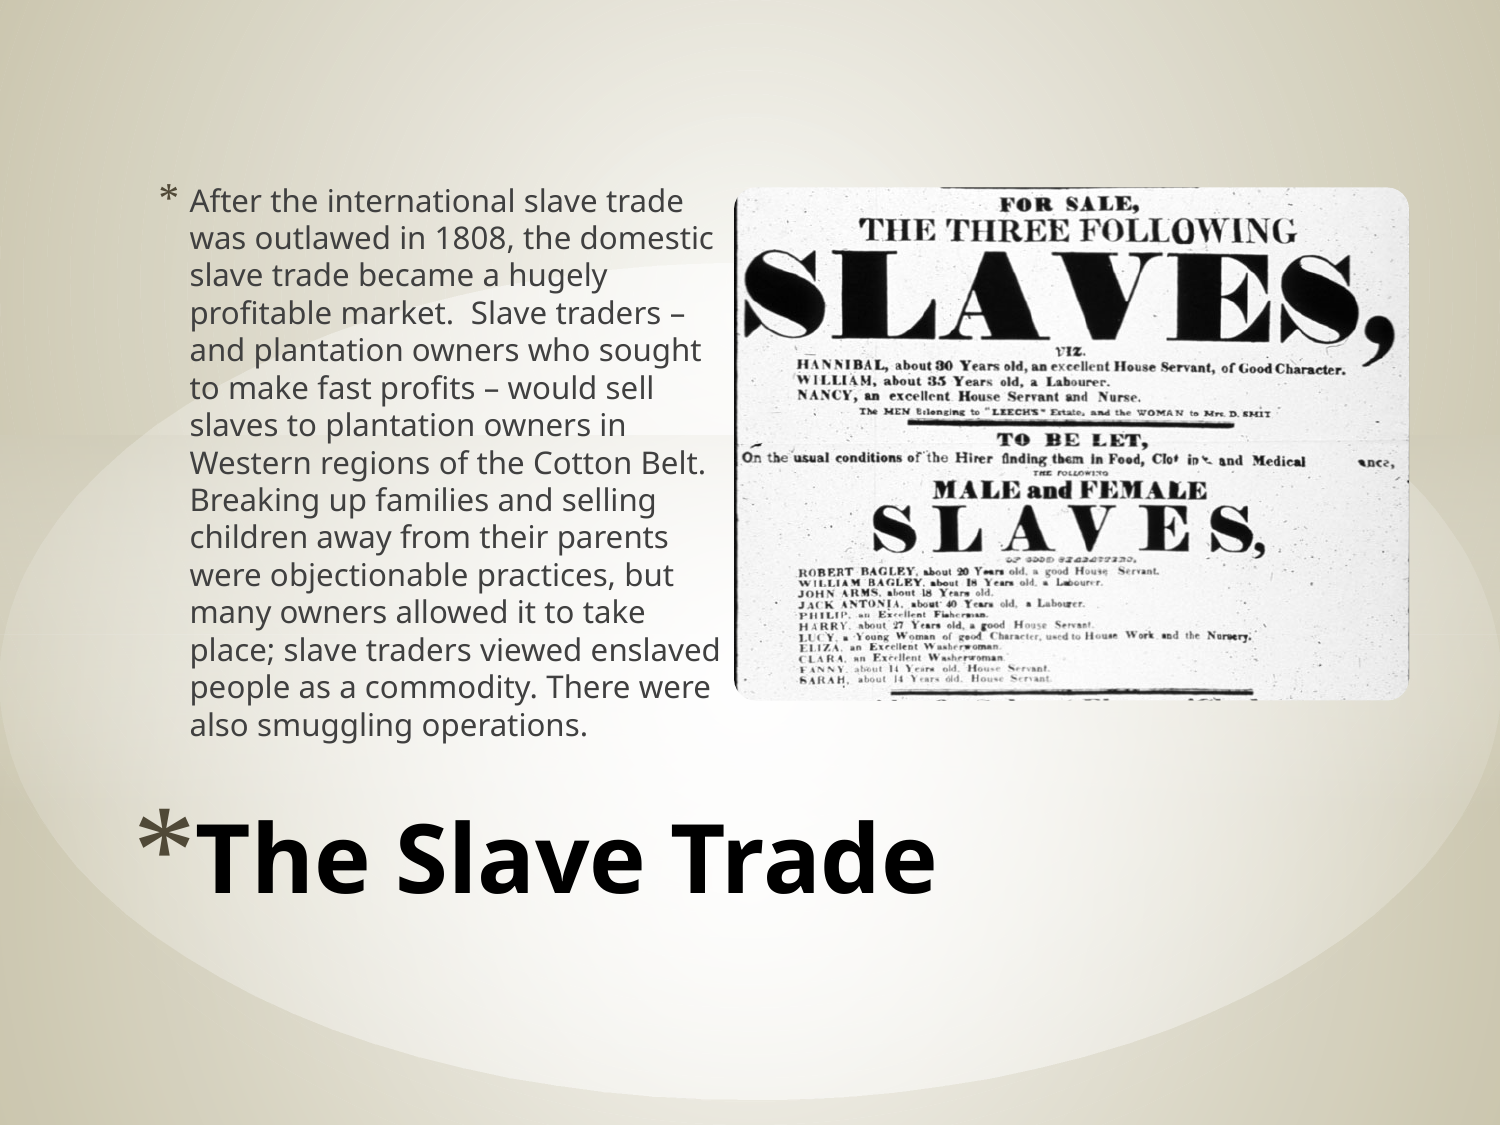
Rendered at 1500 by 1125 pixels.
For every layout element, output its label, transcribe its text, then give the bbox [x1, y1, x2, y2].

picture [733, 187, 1410, 701]
list After the international slave trade was outlawed in 1808, the domestic slave trade became a hugely profitable market. Slave traders – and plantation owners who sought to make fast profits – would sell slaves to plantation owners in Western regions of the Cotton Belt. Breaking up families and selling children away from their parents were objectionable practices, but many owners allowed it to take place; slave traders viewed enslaved people as a commodity. There were also smuggling operations. [144, 165, 750, 732]
title The Slave Trade [119, 732, 1167, 920]
